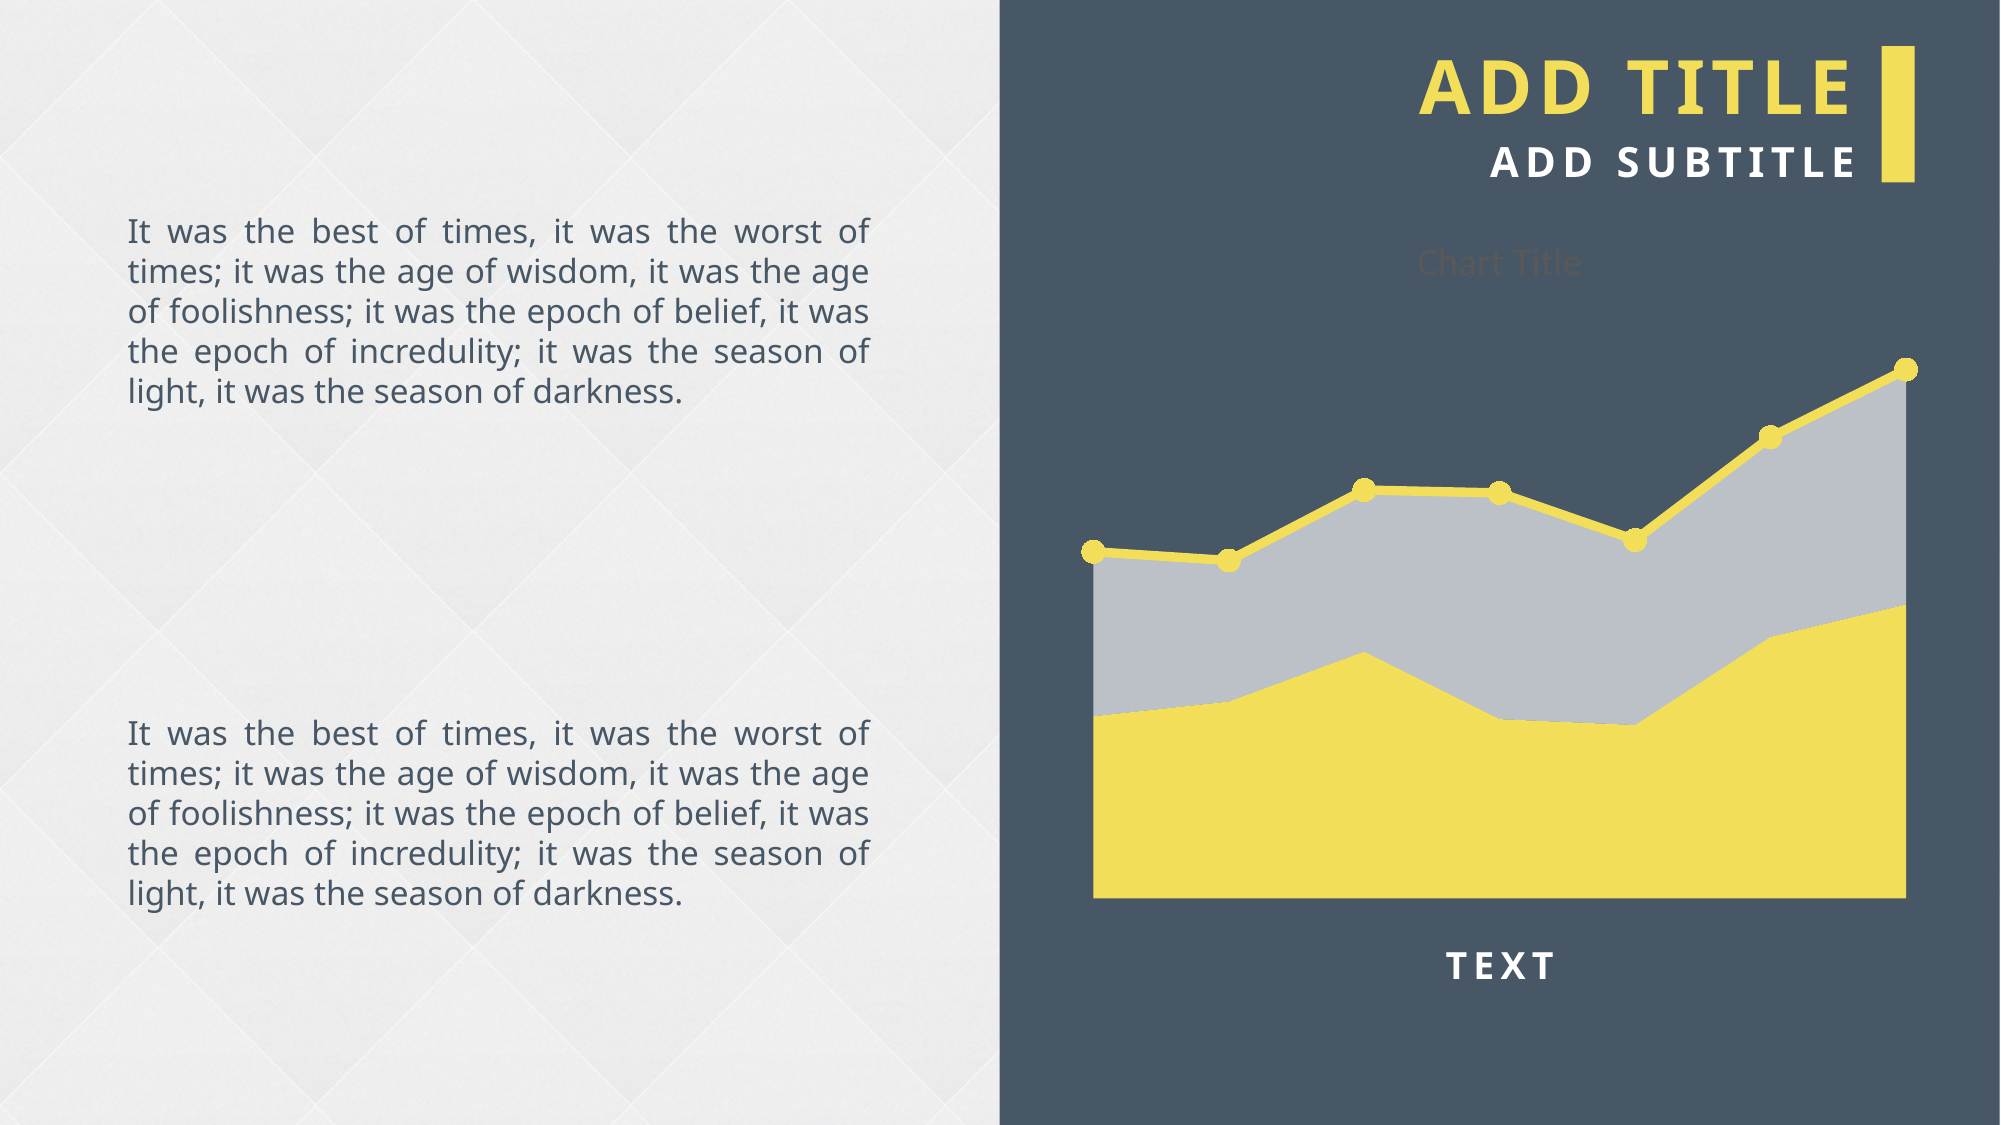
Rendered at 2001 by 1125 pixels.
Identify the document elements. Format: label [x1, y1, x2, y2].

text_box [1404, 31, 1926, 194]
picture [0, 0, 999, 1125]
text_box [999, 0, 2000, 1125]
text_box [112, 202, 886, 923]
